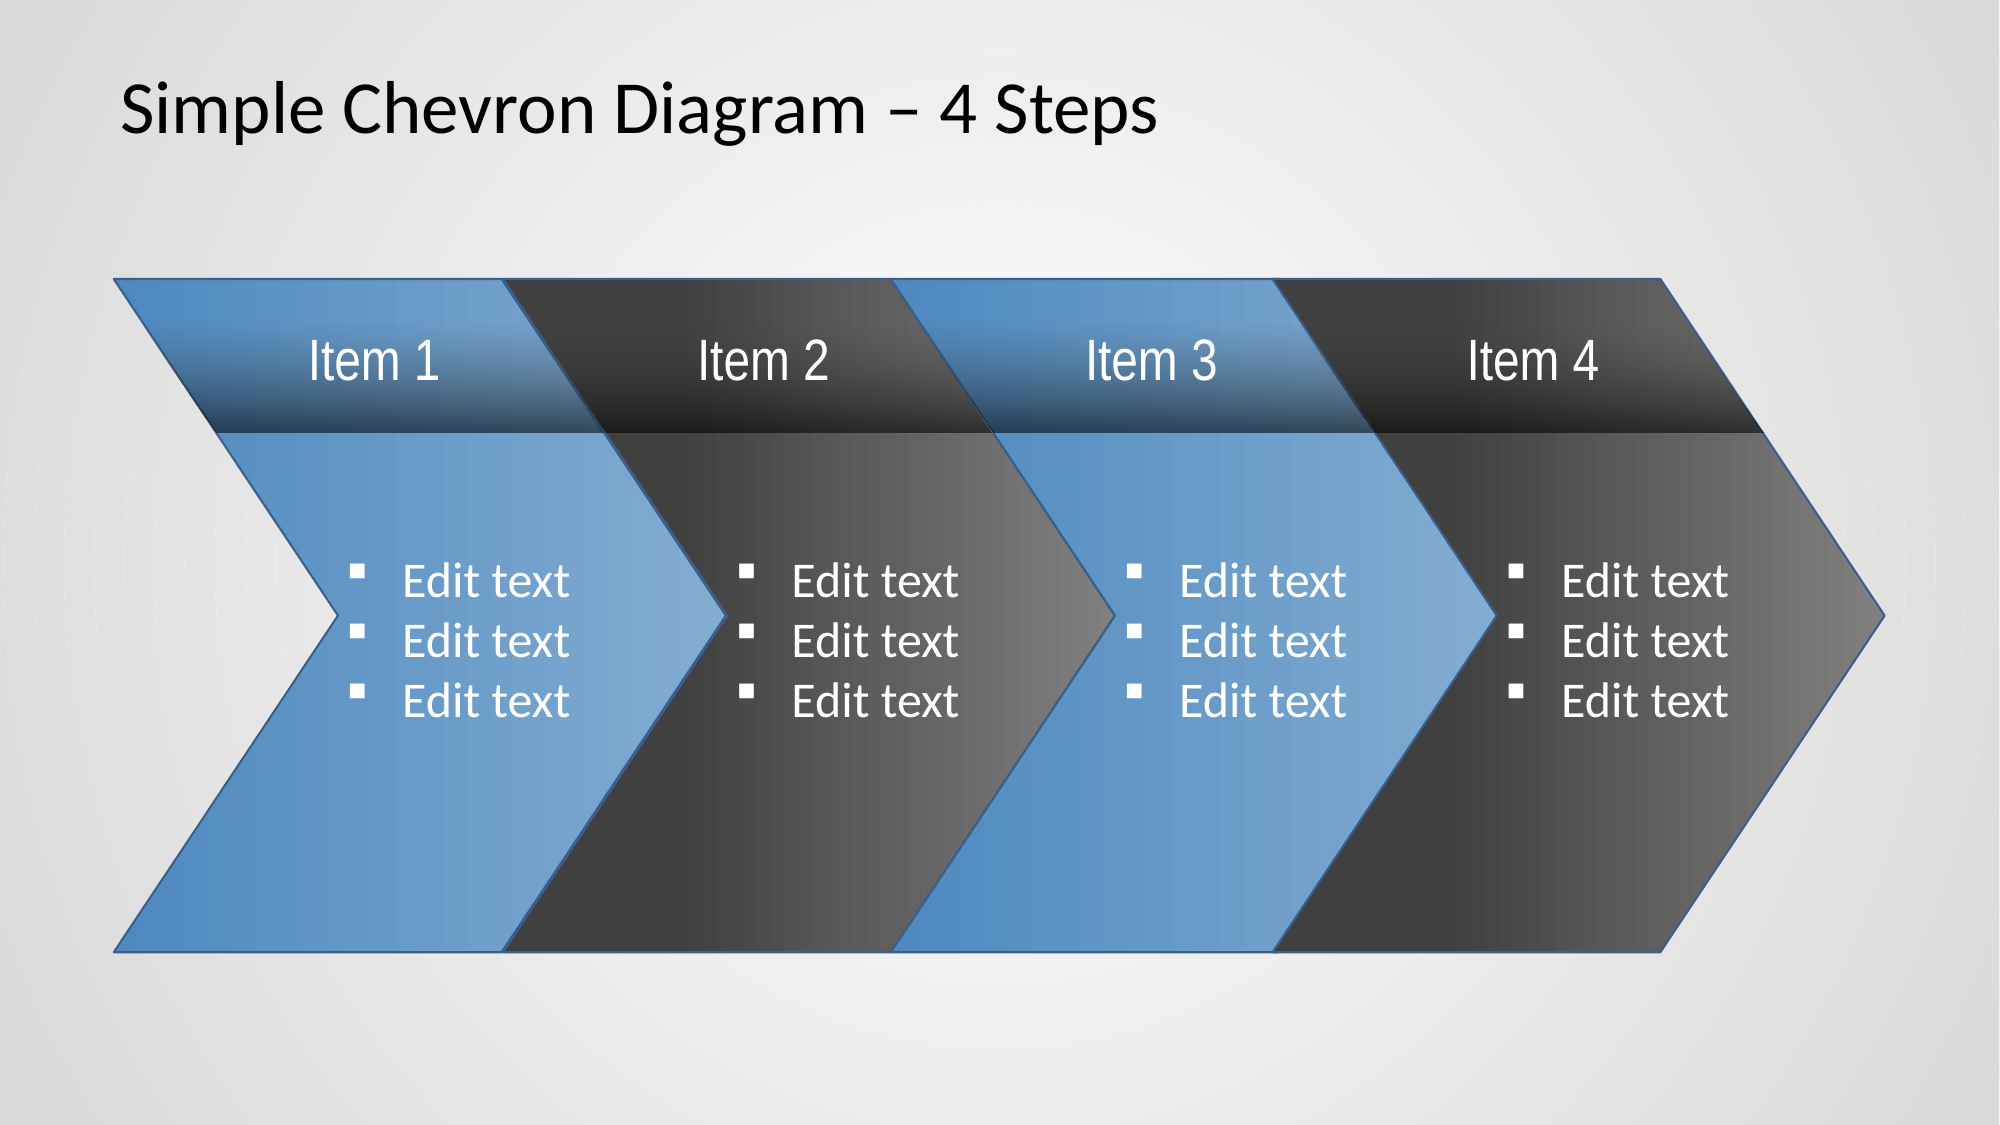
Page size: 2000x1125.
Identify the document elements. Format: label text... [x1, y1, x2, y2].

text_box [497, 278, 884, 953]
title Simple Chevron Diagram – 4 Steps [99, 45, 1900, 162]
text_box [1267, 278, 1910, 953]
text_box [108, 278, 496, 953]
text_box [885, 278, 1266, 953]
